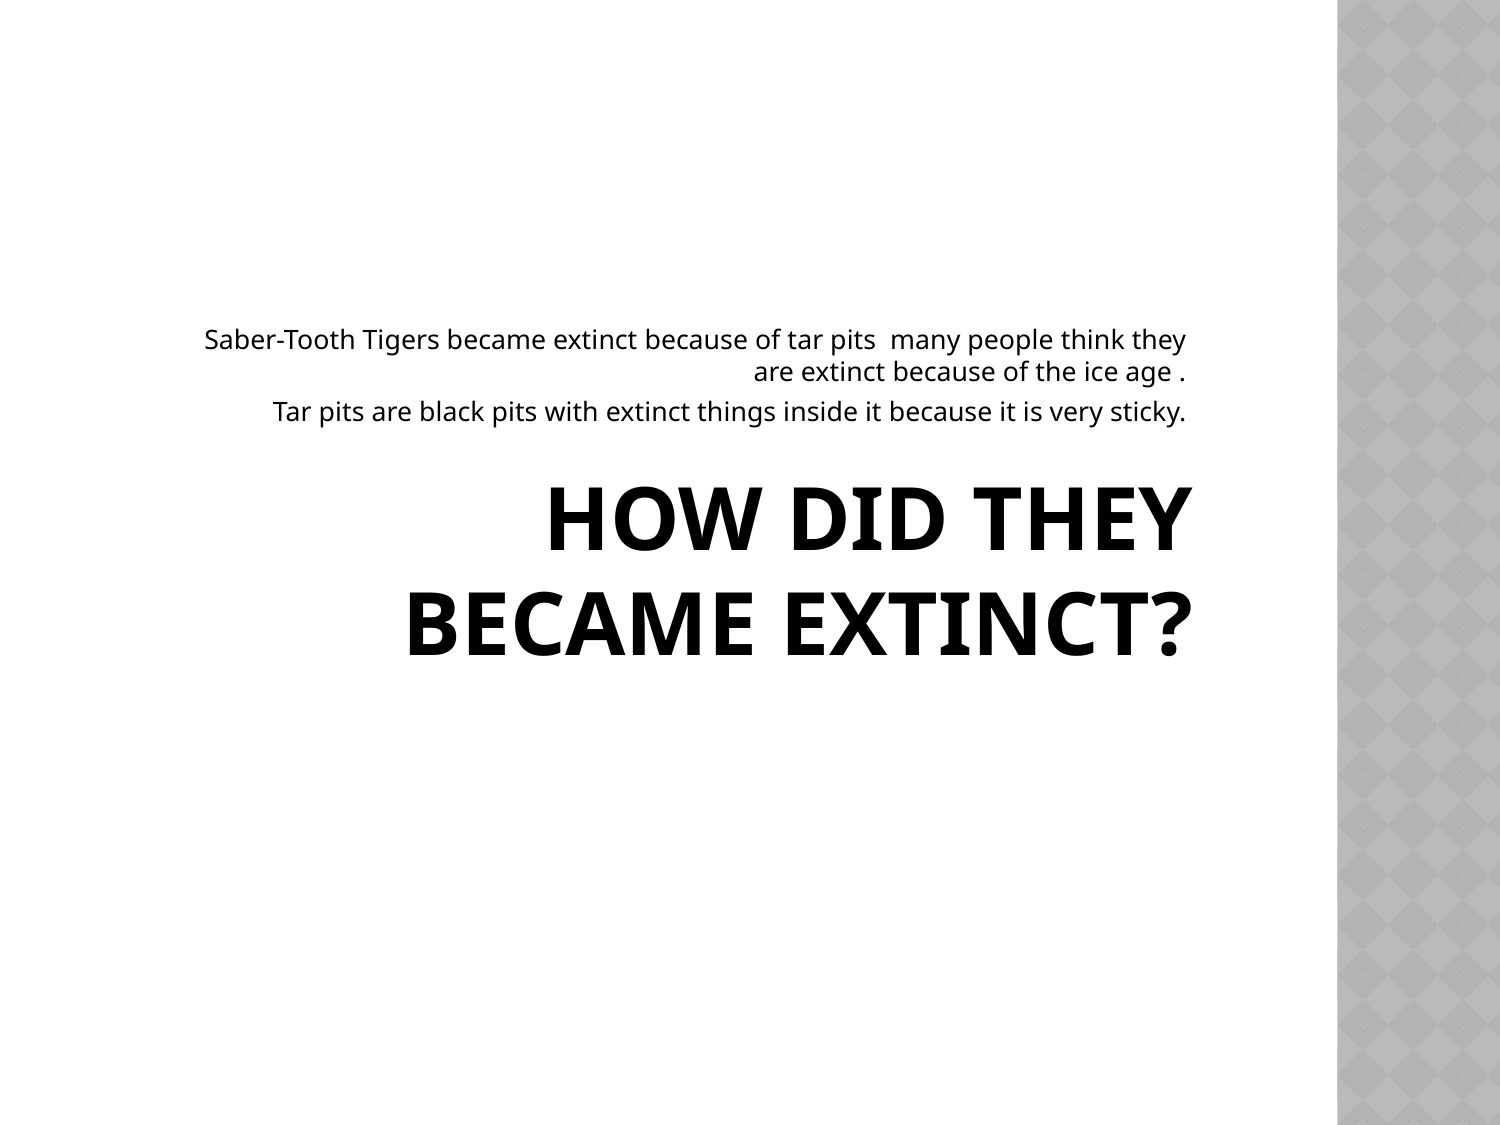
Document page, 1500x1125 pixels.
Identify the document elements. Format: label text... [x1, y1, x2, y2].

title How did they became extinct? [174, 462, 1202, 687]
list Saber-Tooth Tigers became extinct because of tar pits many people think they are extinct because of the ice age . Tar pits are black pits with extinct things inside it because it is very sticky. [174, 312, 1202, 435]
